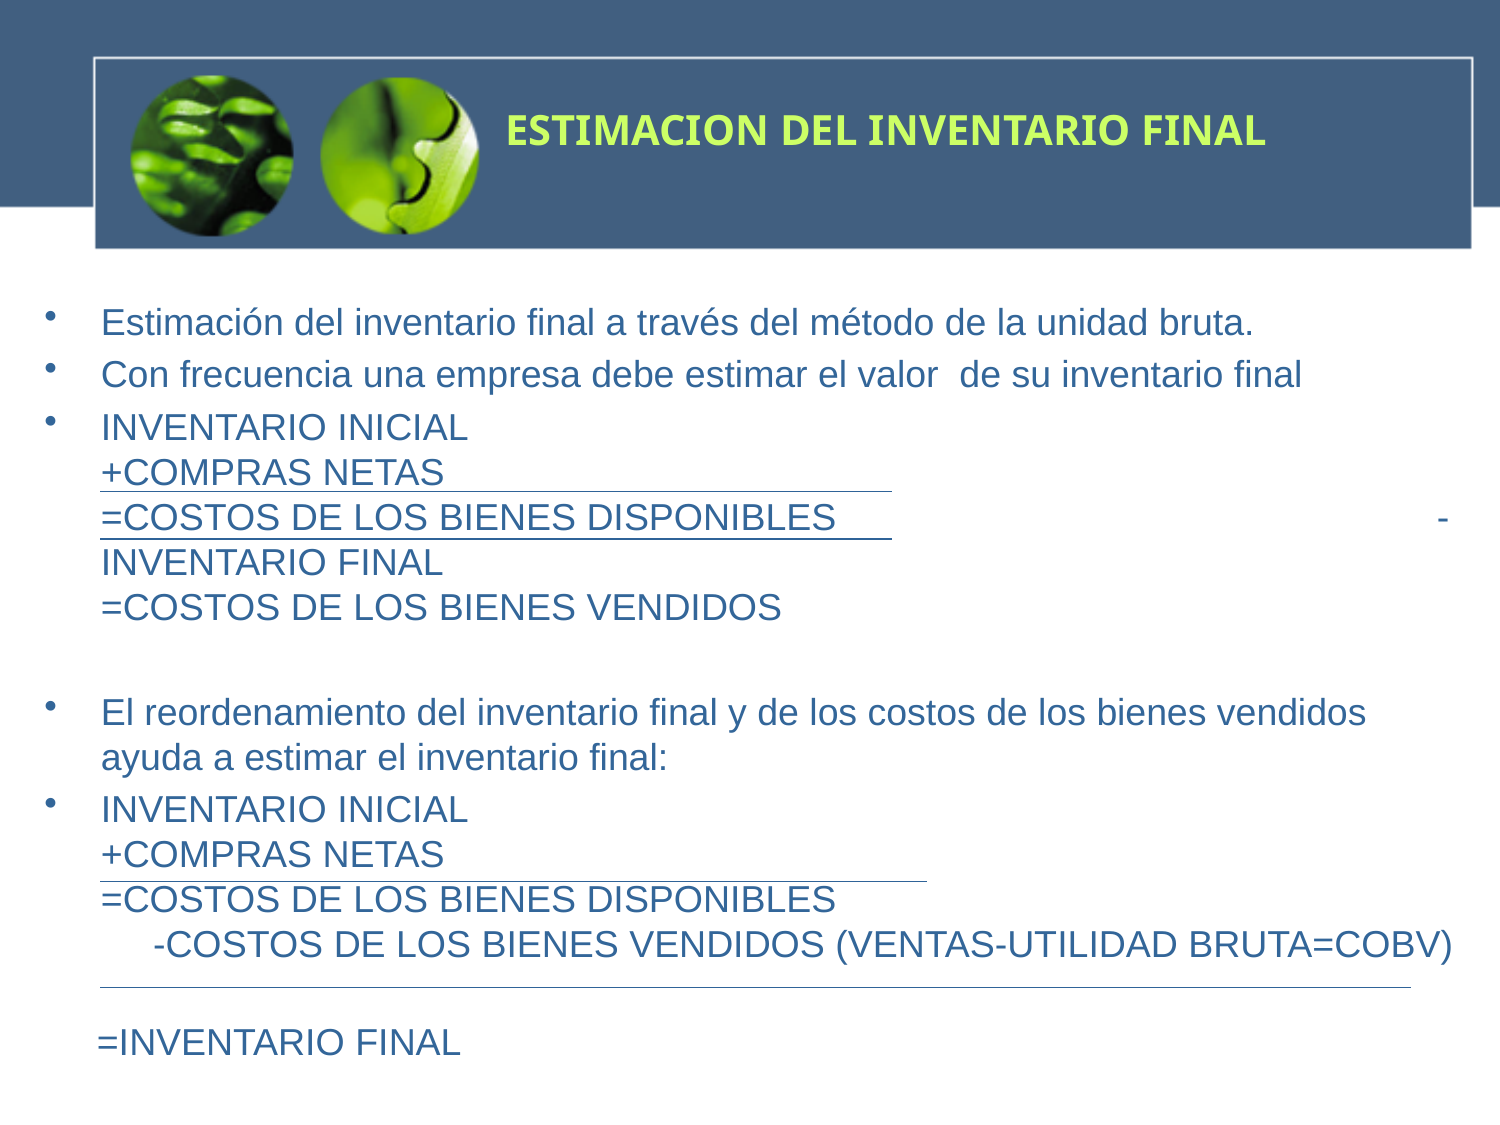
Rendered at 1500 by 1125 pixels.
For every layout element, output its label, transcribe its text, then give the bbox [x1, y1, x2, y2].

list Estimación del inventario final a través del método de la unidad bruta. Con frecuencia una empresa debe estimar el valor de su inventario final INVENTARIO INICIAL +COMPRAS NETAS =COSTOS DE LOS BIENES DISPONIBLES -INVENTARIO FINAL =COSTOS DE LOS BIENES VENDIDOS El reordenamiento del inventario final y de los costos de los bienes vendidos ayuda a estimar el inventario final: INVENTARIO INICIAL +COMPRAS NETAS =COSTOS DE LOS BIENES DISPONIBLES -COSTOS DE LOS BIENES VENDIDOS (VENTAS-UTILIDAD BRUTA=COBV) =INVENTARIO FINAL [29, 290, 1471, 1106]
picture [0, 0, 1500, 1125]
title ESTIMACION DEL INVENTARIO FINAL [490, 113, 1500, 194]
